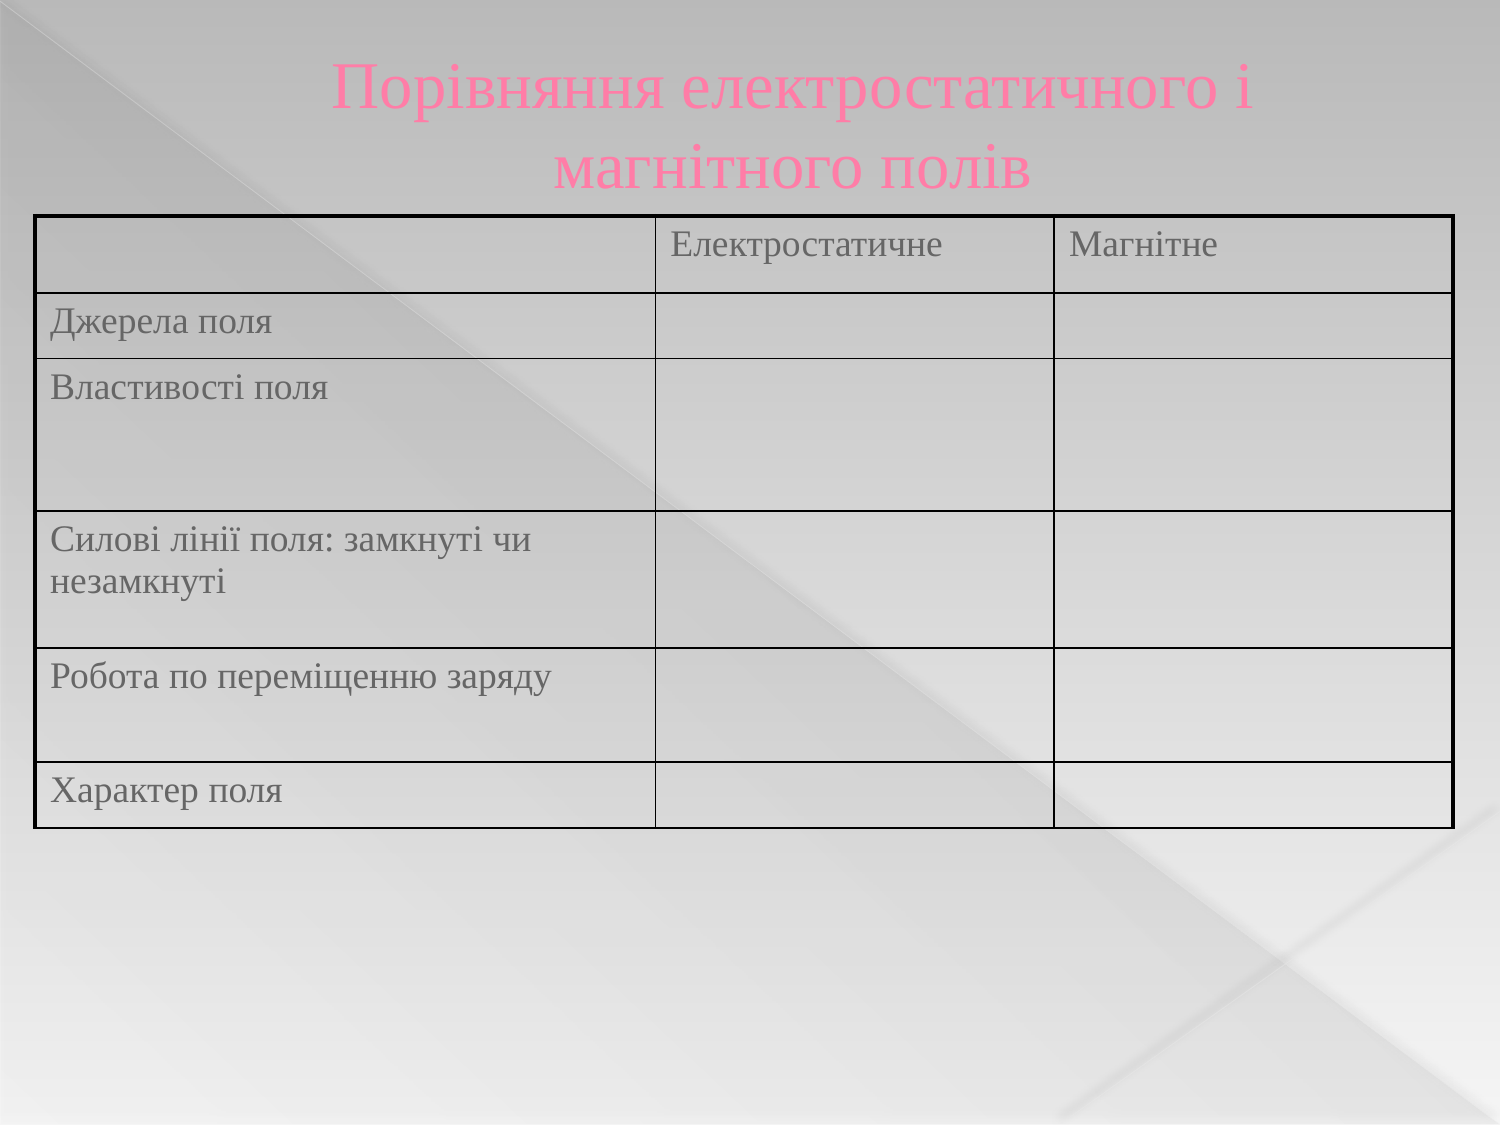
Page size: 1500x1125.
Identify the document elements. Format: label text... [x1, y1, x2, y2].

table_cell [1055, 649, 1451, 761]
table_header Електростатичне [656, 218, 1053, 292]
table_header [37, 218, 655, 292]
table_cell Робота по переміщенню заряду [37, 649, 655, 761]
table_cell Властивості поля [37, 359, 655, 510]
table_cell [1055, 763, 1451, 827]
table_cell Характер поля [37, 763, 655, 827]
table_cell [656, 649, 1053, 761]
title Порівняння електростатичного і магнітного полів [82, 35, 1425, 208]
table_cell [656, 294, 1053, 358]
table_cell [1055, 359, 1451, 510]
table_cell [656, 359, 1053, 510]
table_cell [656, 763, 1053, 827]
table_cell Джерела поля [37, 294, 655, 358]
table_header Магнітне [1055, 218, 1451, 292]
table_cell Силові лінії поля: замкнуті чи незамкнуті [37, 512, 655, 647]
table_cell [656, 512, 1053, 647]
table_cell [1055, 512, 1451, 647]
table_cell [1055, 294, 1451, 358]
